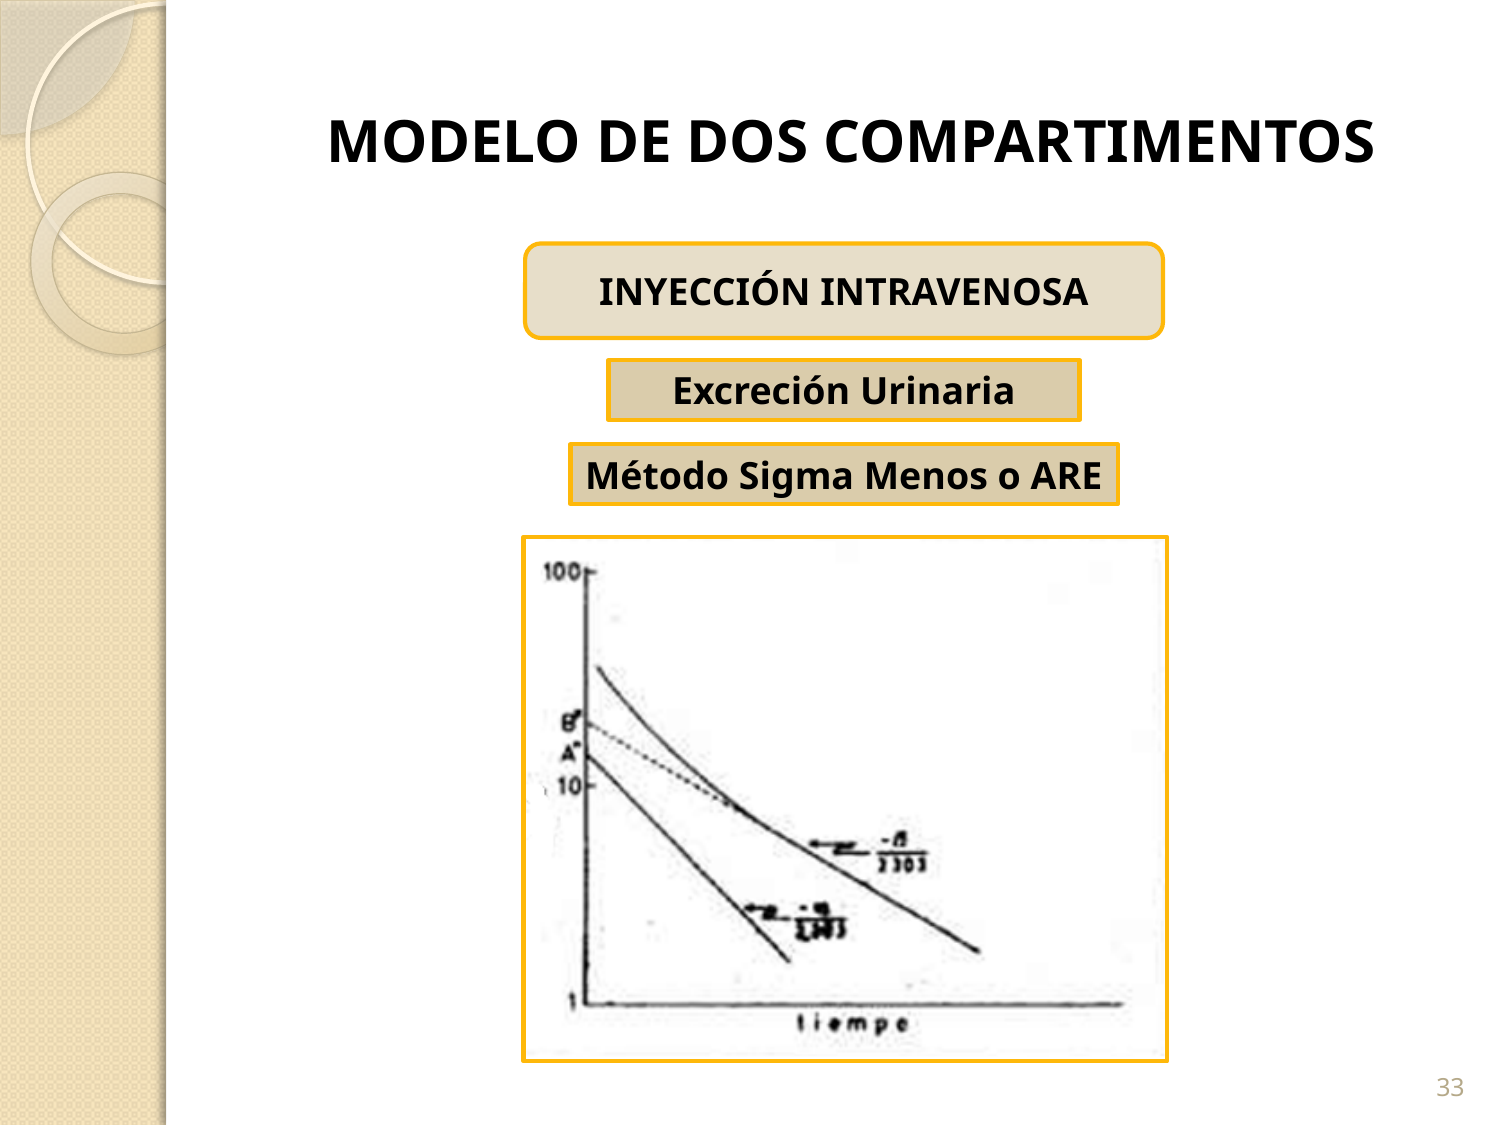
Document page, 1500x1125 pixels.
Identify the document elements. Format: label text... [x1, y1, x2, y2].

text_box Excreción Urinaria [606, 358, 1082, 422]
text_box INYECCIÓN INTRAVENOSA [522, 241, 1166, 341]
picture [525, 538, 1166, 1060]
title MODELO DE DOS COMPARTIMENTOS [235, 45, 1466, 233]
text_box Método Sigma Menos o ARE [568, 442, 1120, 506]
slide_number 33 [1413, 1034, 1488, 1113]
